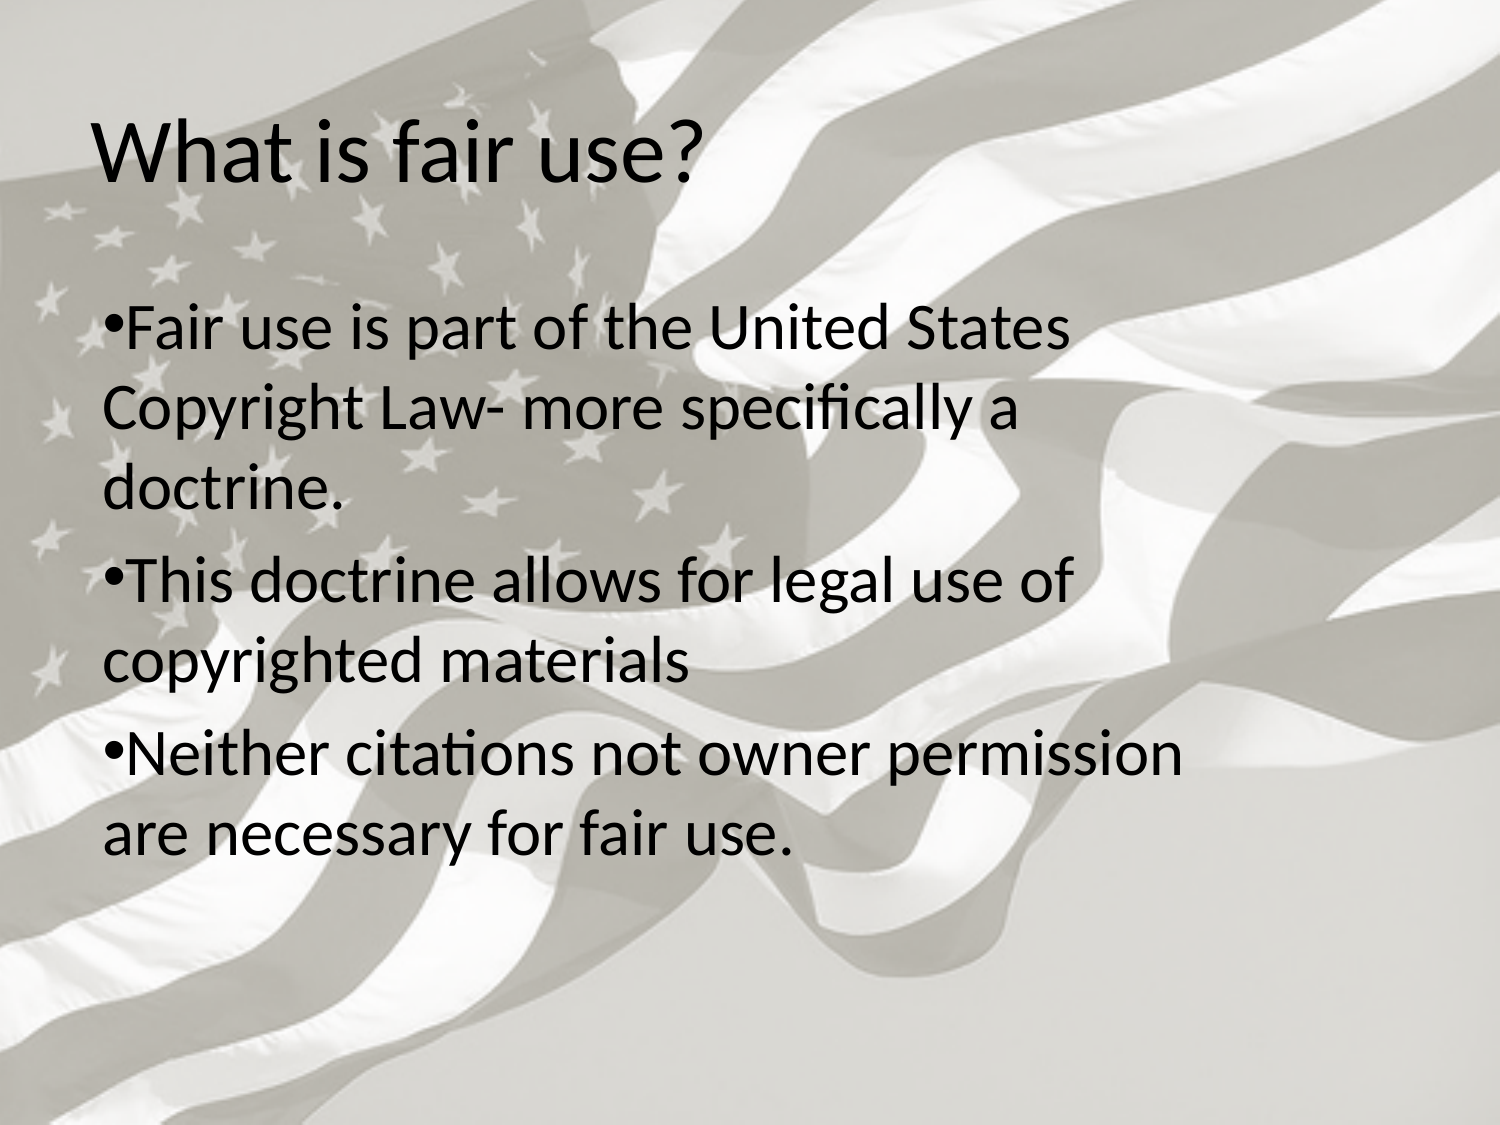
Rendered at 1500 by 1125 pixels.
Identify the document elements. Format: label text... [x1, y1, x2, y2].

title What is fair use? [0, 24, 1038, 267]
subtitle Fair use is part of the United States Copyright Law- more specifically a doctrine. This doctrine allows for legal use of copyrighted materials Neither citations not owner permission are necessary for fair use. [87, 275, 1225, 913]
